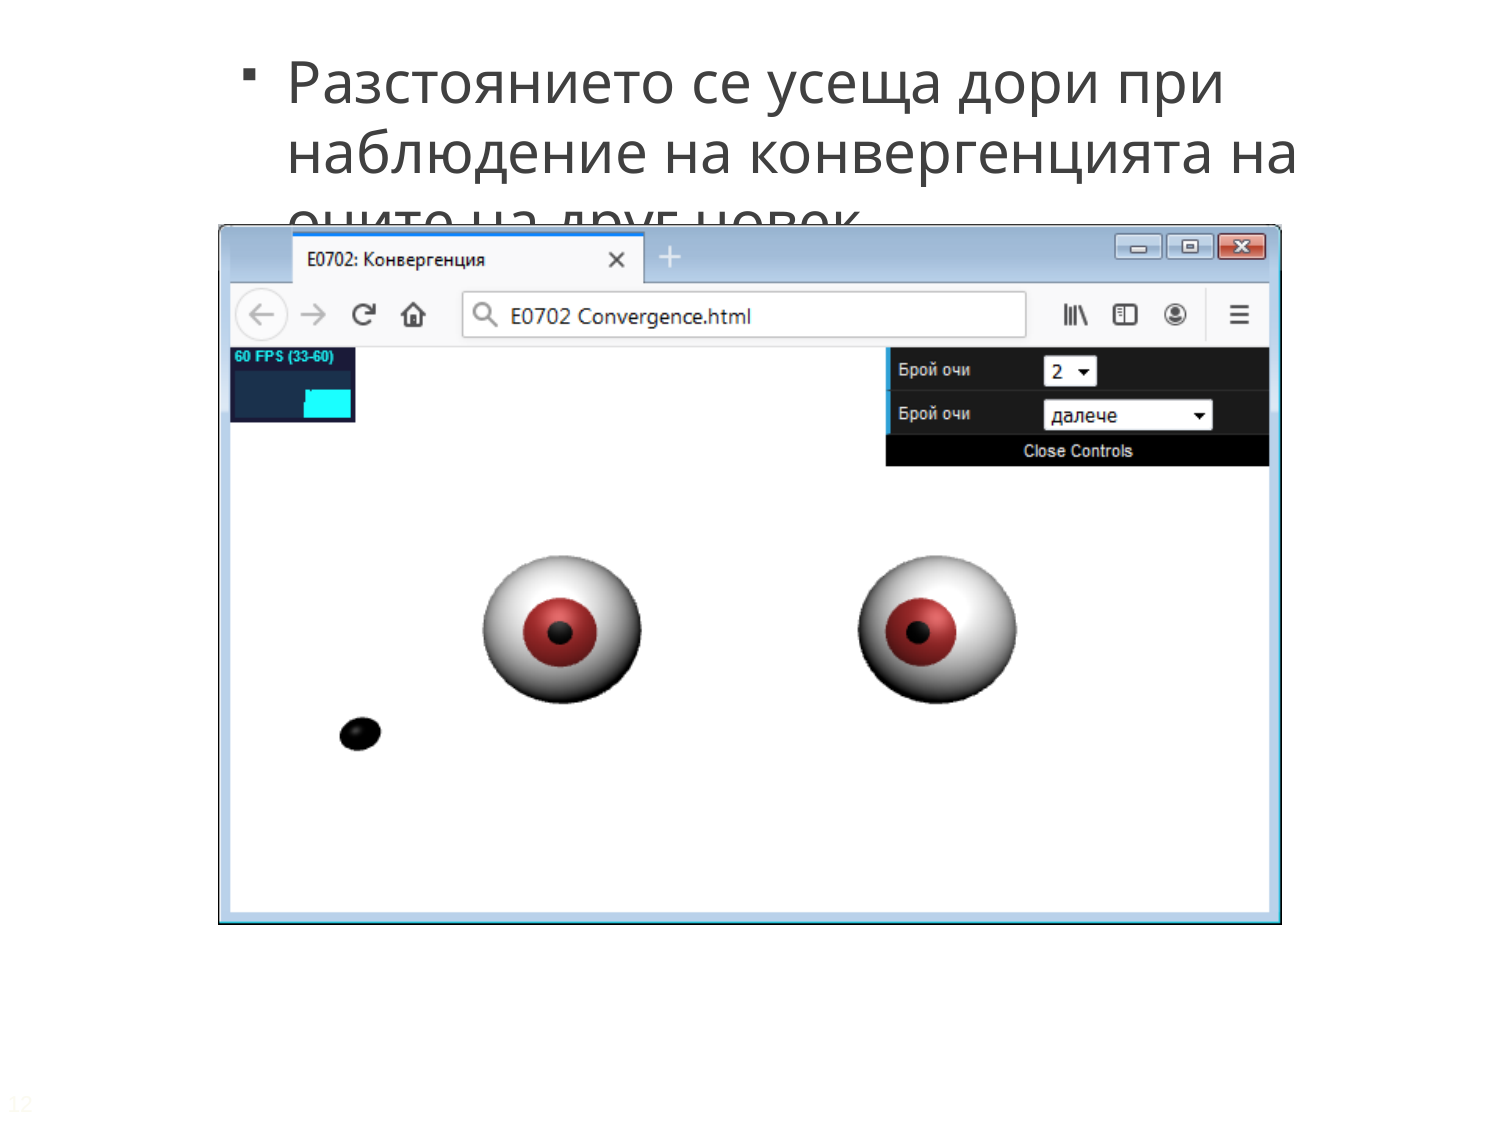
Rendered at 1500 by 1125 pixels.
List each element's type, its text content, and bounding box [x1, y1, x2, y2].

list Разстоянието се усеща дори при наблюдение на конвергенцията на очите на друг човек [150, 37, 1488, 1113]
picture [218, 224, 1282, 926]
